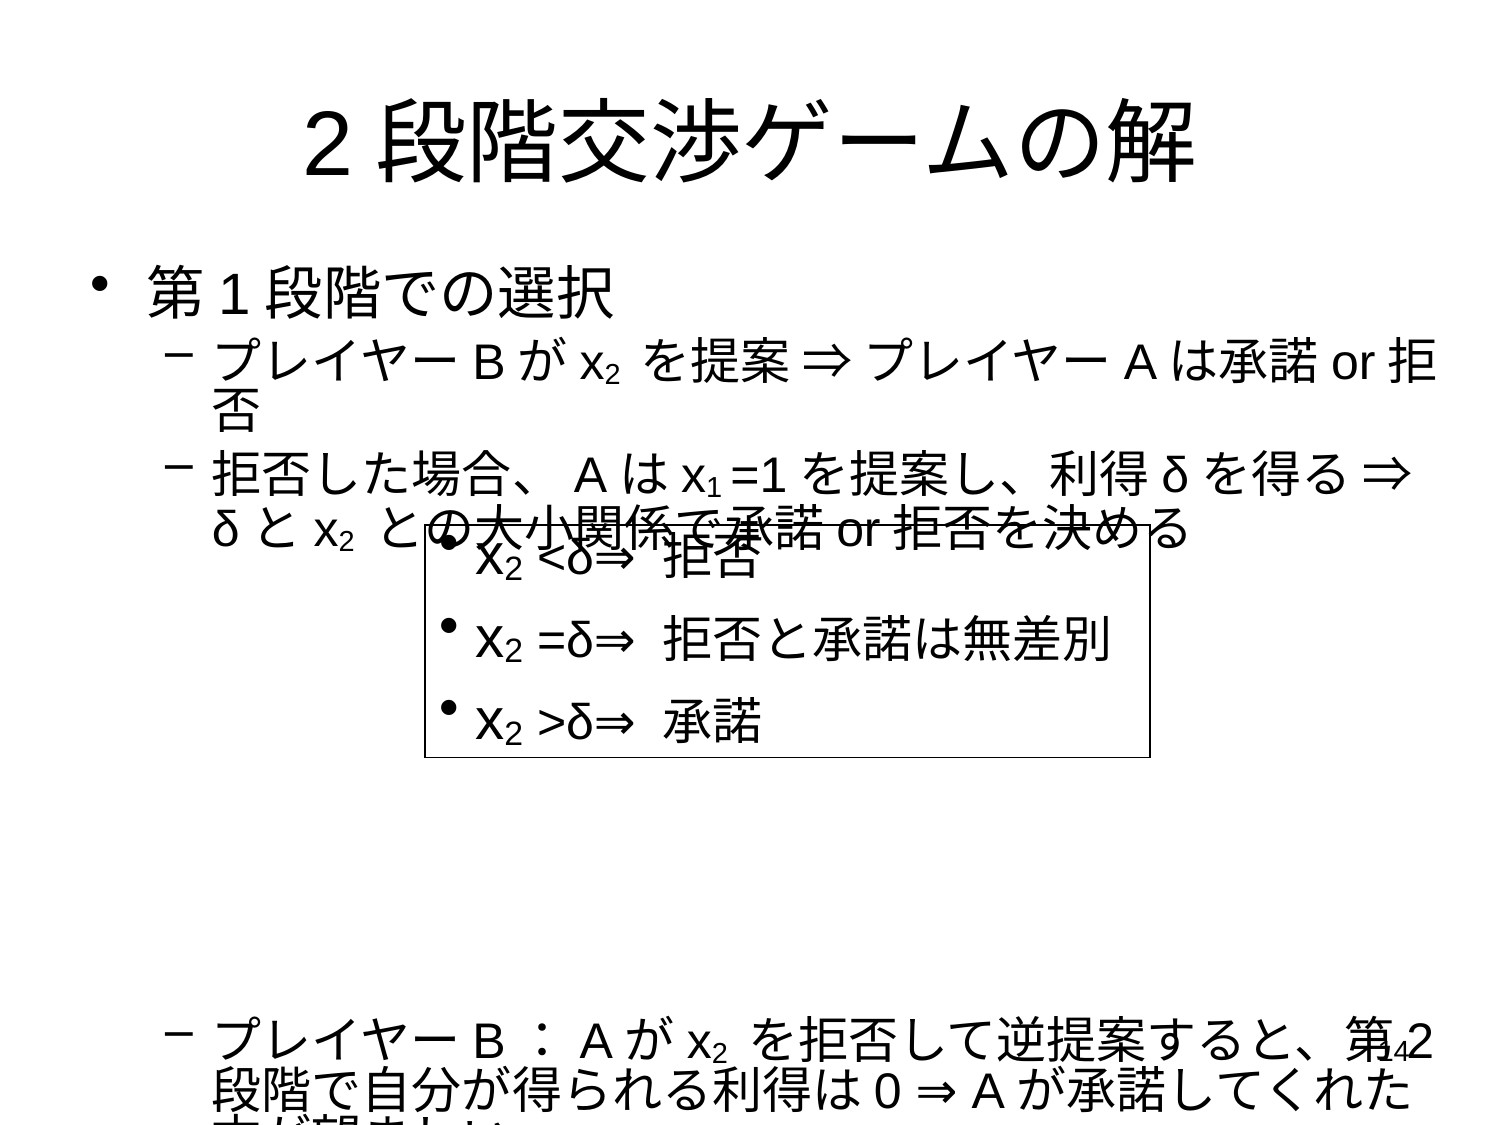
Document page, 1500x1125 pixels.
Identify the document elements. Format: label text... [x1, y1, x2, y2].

title 2段階交渉ゲームの解 [75, 45, 1425, 233]
slide_number 14 [1074, 1024, 1426, 1103]
list 第1段階での選択 プレイヤーBがx2 を提案 ⇒ プレイヤーAは承諾or拒否 拒否した場合、Aはx1 =1を提案し、利得δを得る ⇒ δとx2 との大小関係で承諾or拒否を決める プレイヤーB：Aがx2 を拒否して逆提案すると、第2段階で自分が得られる利得は0 ⇒ Aが承諾してくれた方が望ましい ⇒ Bの問題： x2 ≧δを満たすx2 のうち、利得1－x2 を最大にするようなx2 は？ [75, 262, 1463, 1088]
text_box x2 <δ⇒ 拒否 x2 =δ⇒ 拒否と承諾は無差別 x2 >δ⇒ 承諾 [425, 524, 1150, 758]
